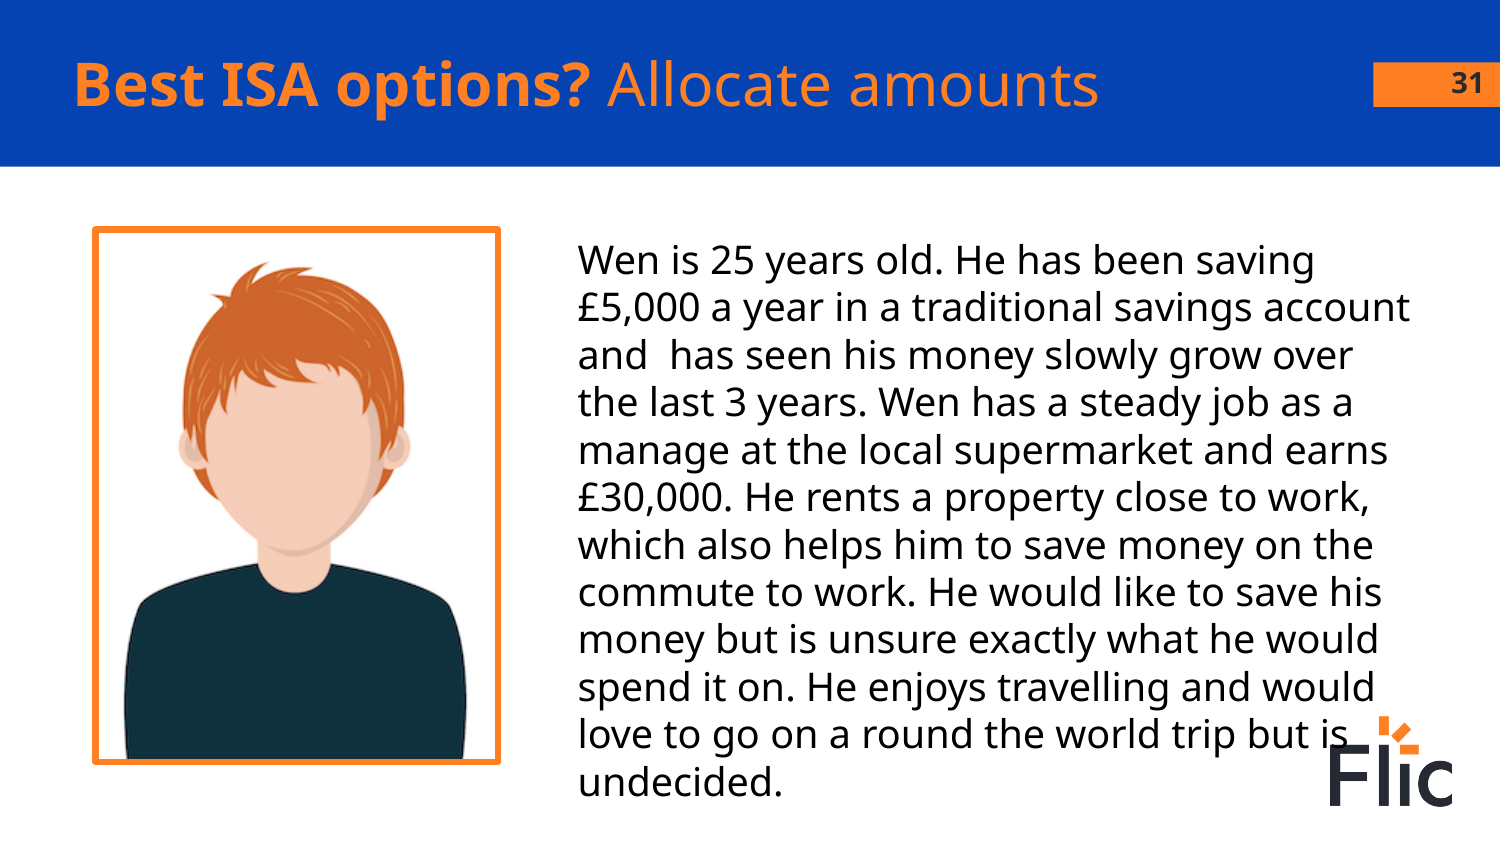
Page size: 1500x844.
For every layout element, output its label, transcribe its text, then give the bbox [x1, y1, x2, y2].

slide_number 31 [1410, 49, 1500, 115]
picture [1330, 716, 1452, 807]
text_box Wen is 25 years old. He has been saving £5,000 a year in a traditional savings account and has seen his money slowly grow over the last 3 years. Wen has a steady job as a manage at the local supermarket and earns £30,000. He rents a property close to work, which also helps him to save money on the commute to work. He would like to save his money but is unsure exactly what he would spend it on. He enjoys travelling and would love to go on a round the world trip but is undecided. [562, 219, 1434, 697]
text_box Lunch out [1233, 697, 1418, 749]
title Best ISA options? Allocate amounts [57, 39, 1329, 125]
picture [98, 232, 495, 760]
